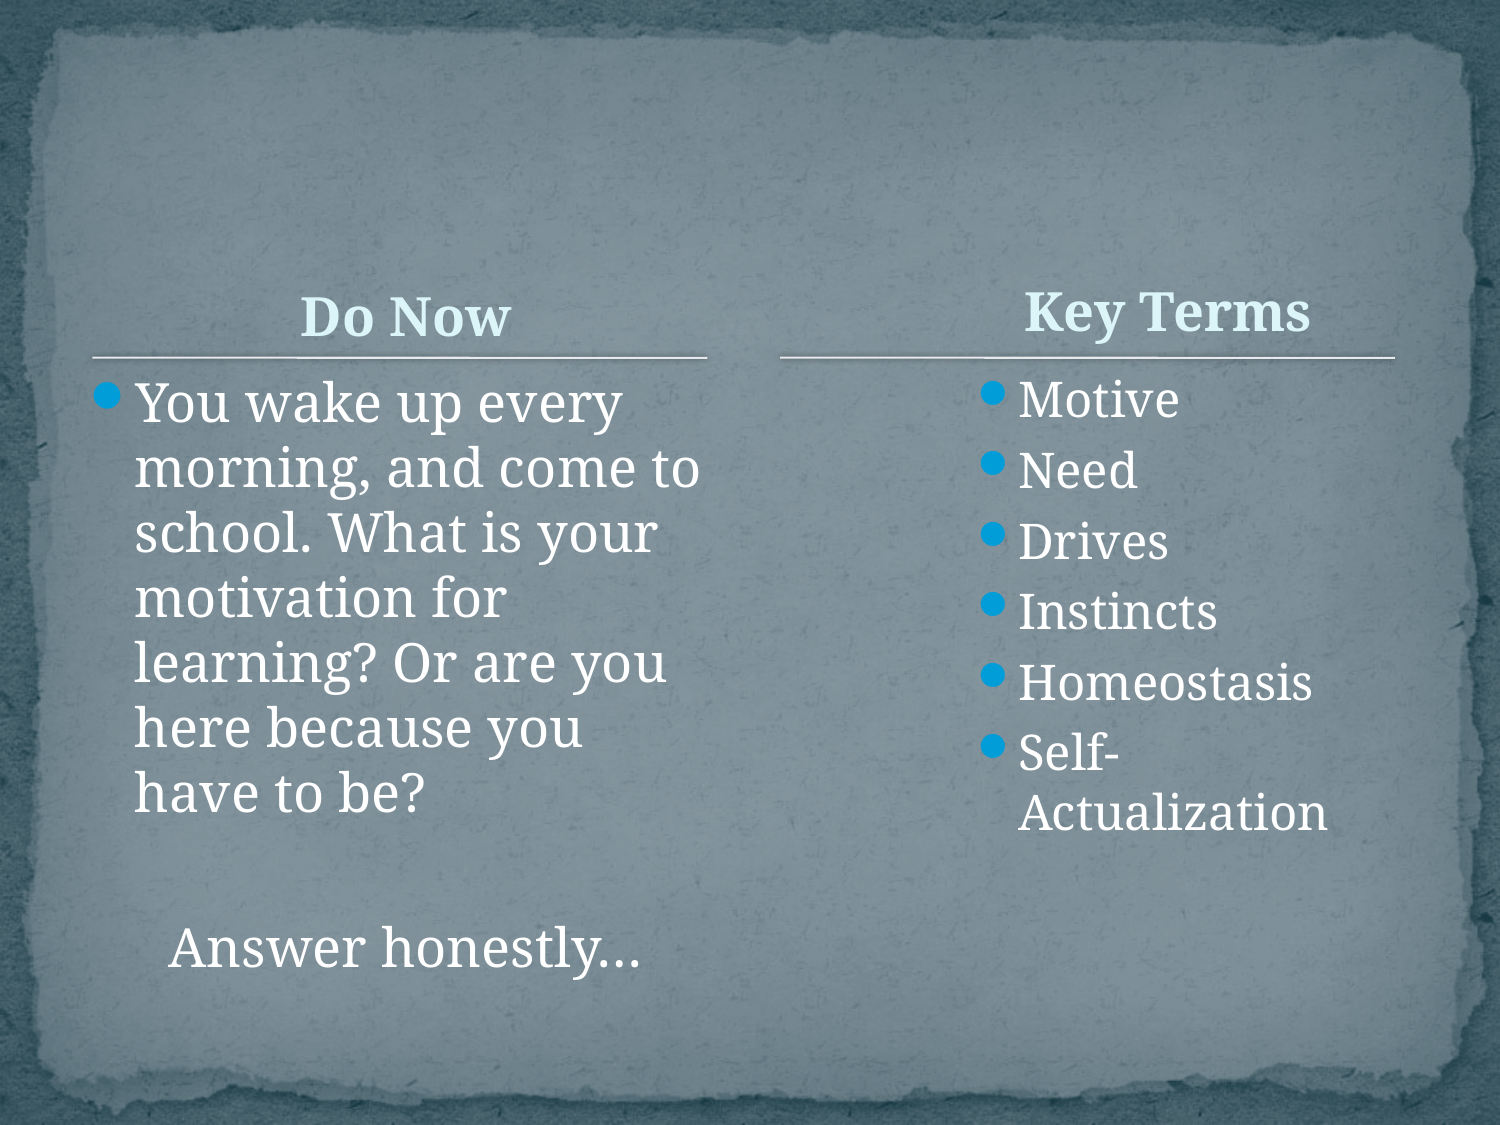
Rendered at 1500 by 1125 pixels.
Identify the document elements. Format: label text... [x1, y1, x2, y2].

list Key Terms [835, 223, 1500, 352]
list Motive Need Drives Instincts Homeostasis Self-Actualization [962, 361, 1426, 850]
list Do Now [73, 228, 740, 357]
list You wake up every morning, and come to school. What is your motivation for learning? Or are you here because you have to be? Answer honestly… [75, 361, 738, 1004]
